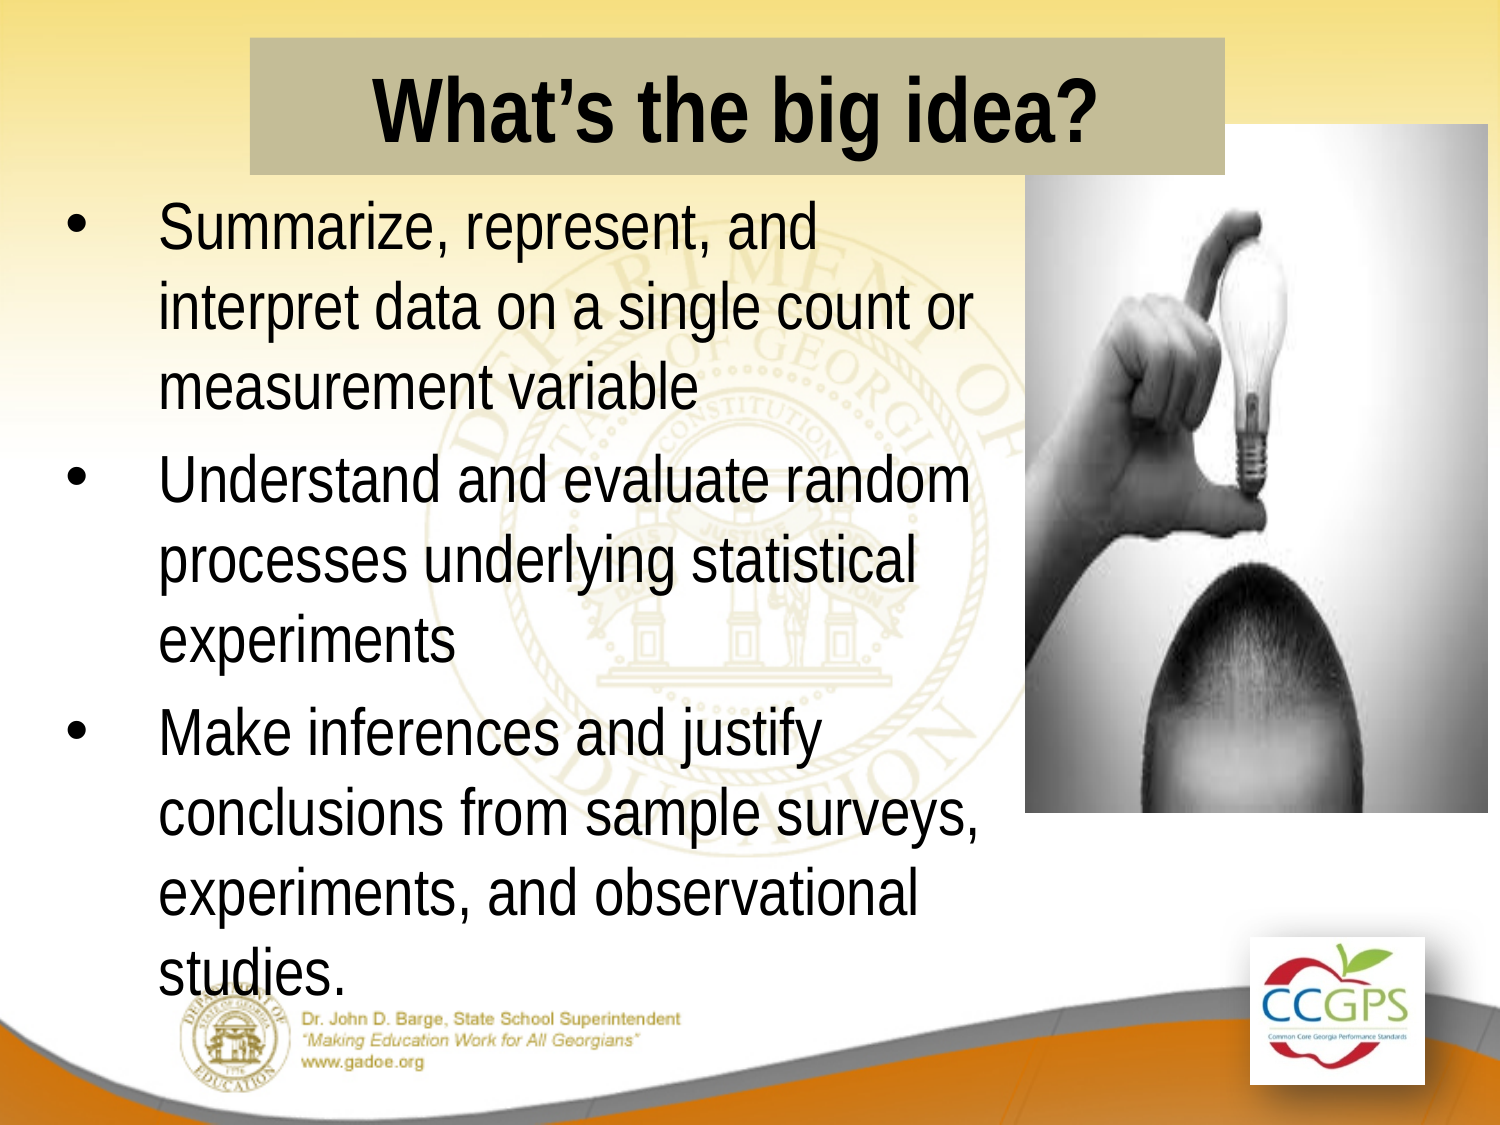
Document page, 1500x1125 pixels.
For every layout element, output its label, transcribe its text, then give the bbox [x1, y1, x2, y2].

title What’s the big idea? [249, 37, 1226, 174]
picture [0, 0, 1500, 1125]
subtitle Summarize, represent, and interpret data on a single count or measurement variable Understand and evaluate random processes underlying statistical experiments Make inferences and justify conclusions from sample surveys, experiments, and observational studies. [49, 174, 1026, 1038]
